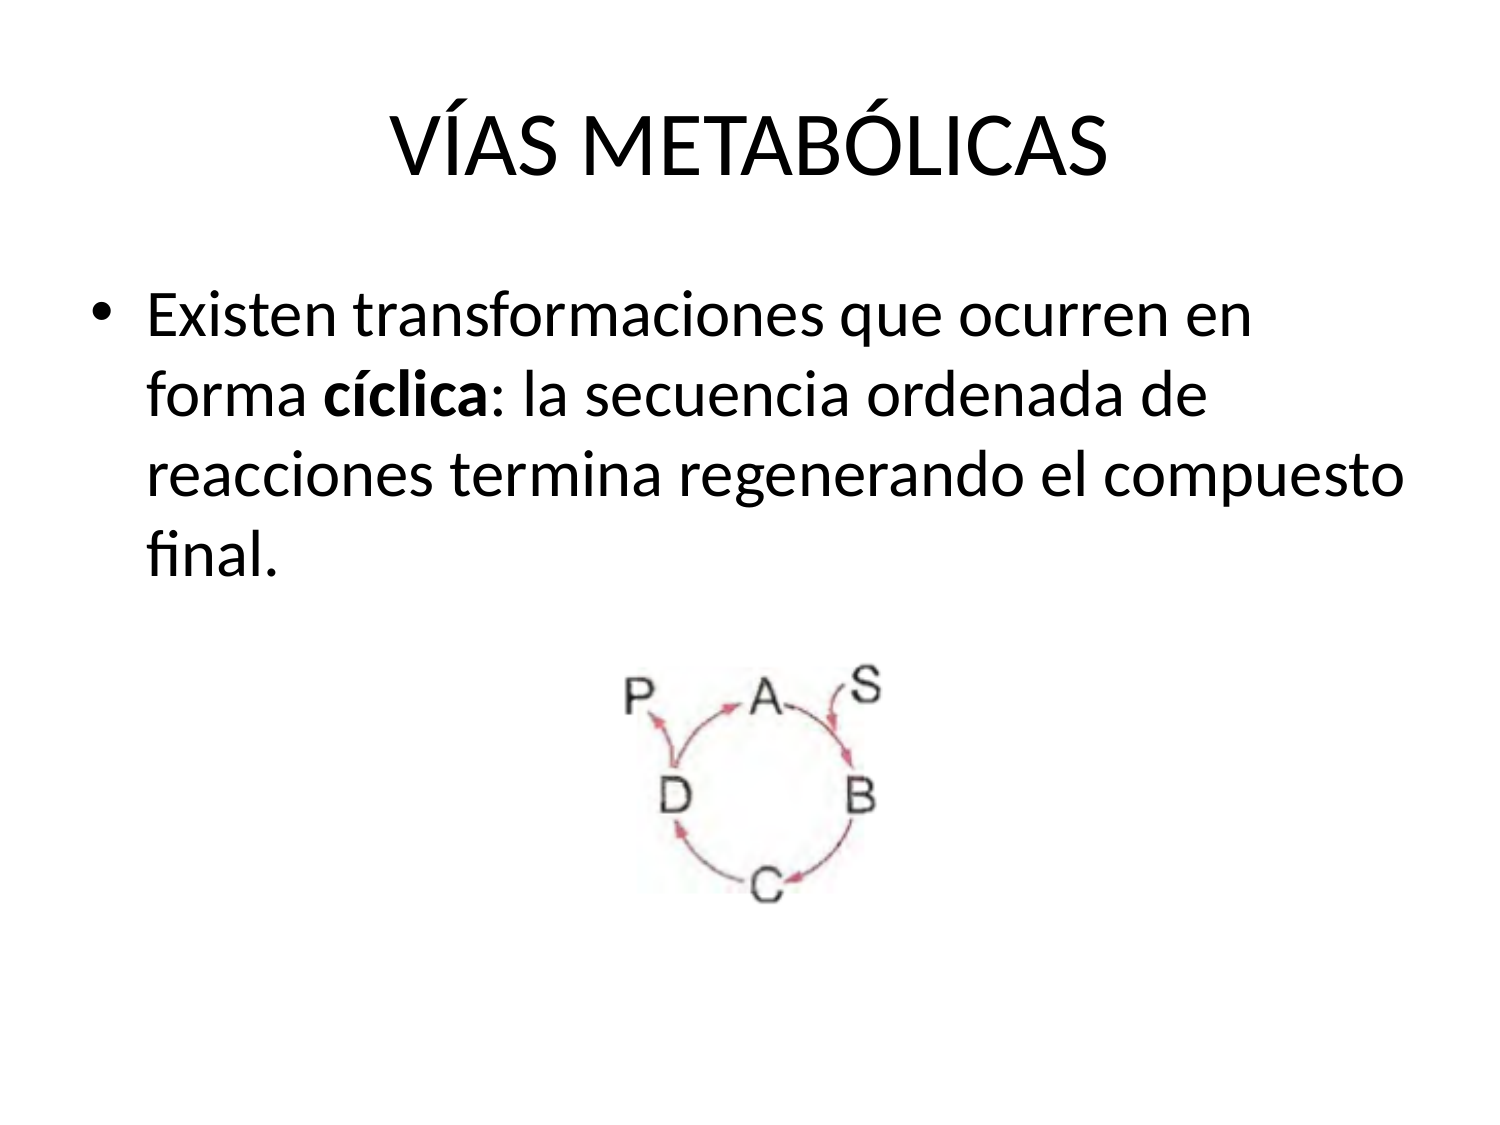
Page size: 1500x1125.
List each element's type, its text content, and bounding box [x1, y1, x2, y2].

picture [572, 639, 916, 929]
title VÍAS METABÓLICAS [75, 45, 1425, 233]
list Existen transformaciones que ocurren en forma cíclica: la secuencia ordenada de reacciones termina regenerando el compuesto final. [75, 262, 1425, 1005]
